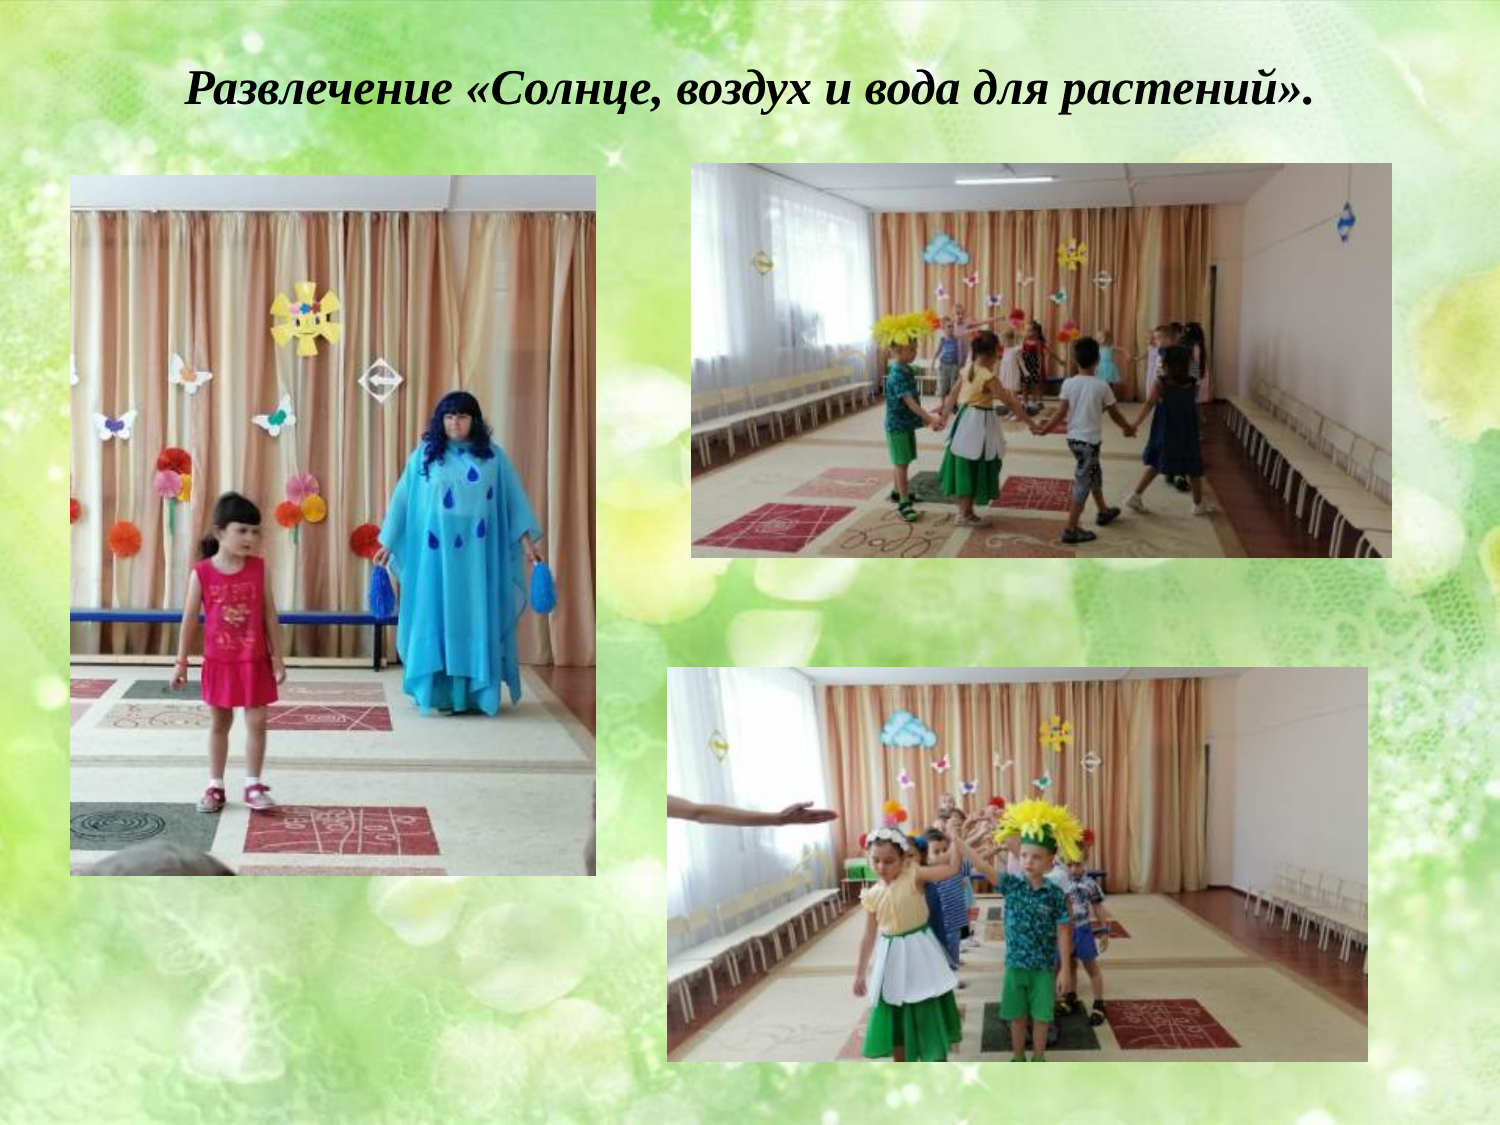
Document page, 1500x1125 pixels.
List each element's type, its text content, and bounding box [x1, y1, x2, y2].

text_box Развлечение «Солнце, воздух и вода для растений». [58, 47, 1442, 123]
picture [0, 0, 1500, 1125]
